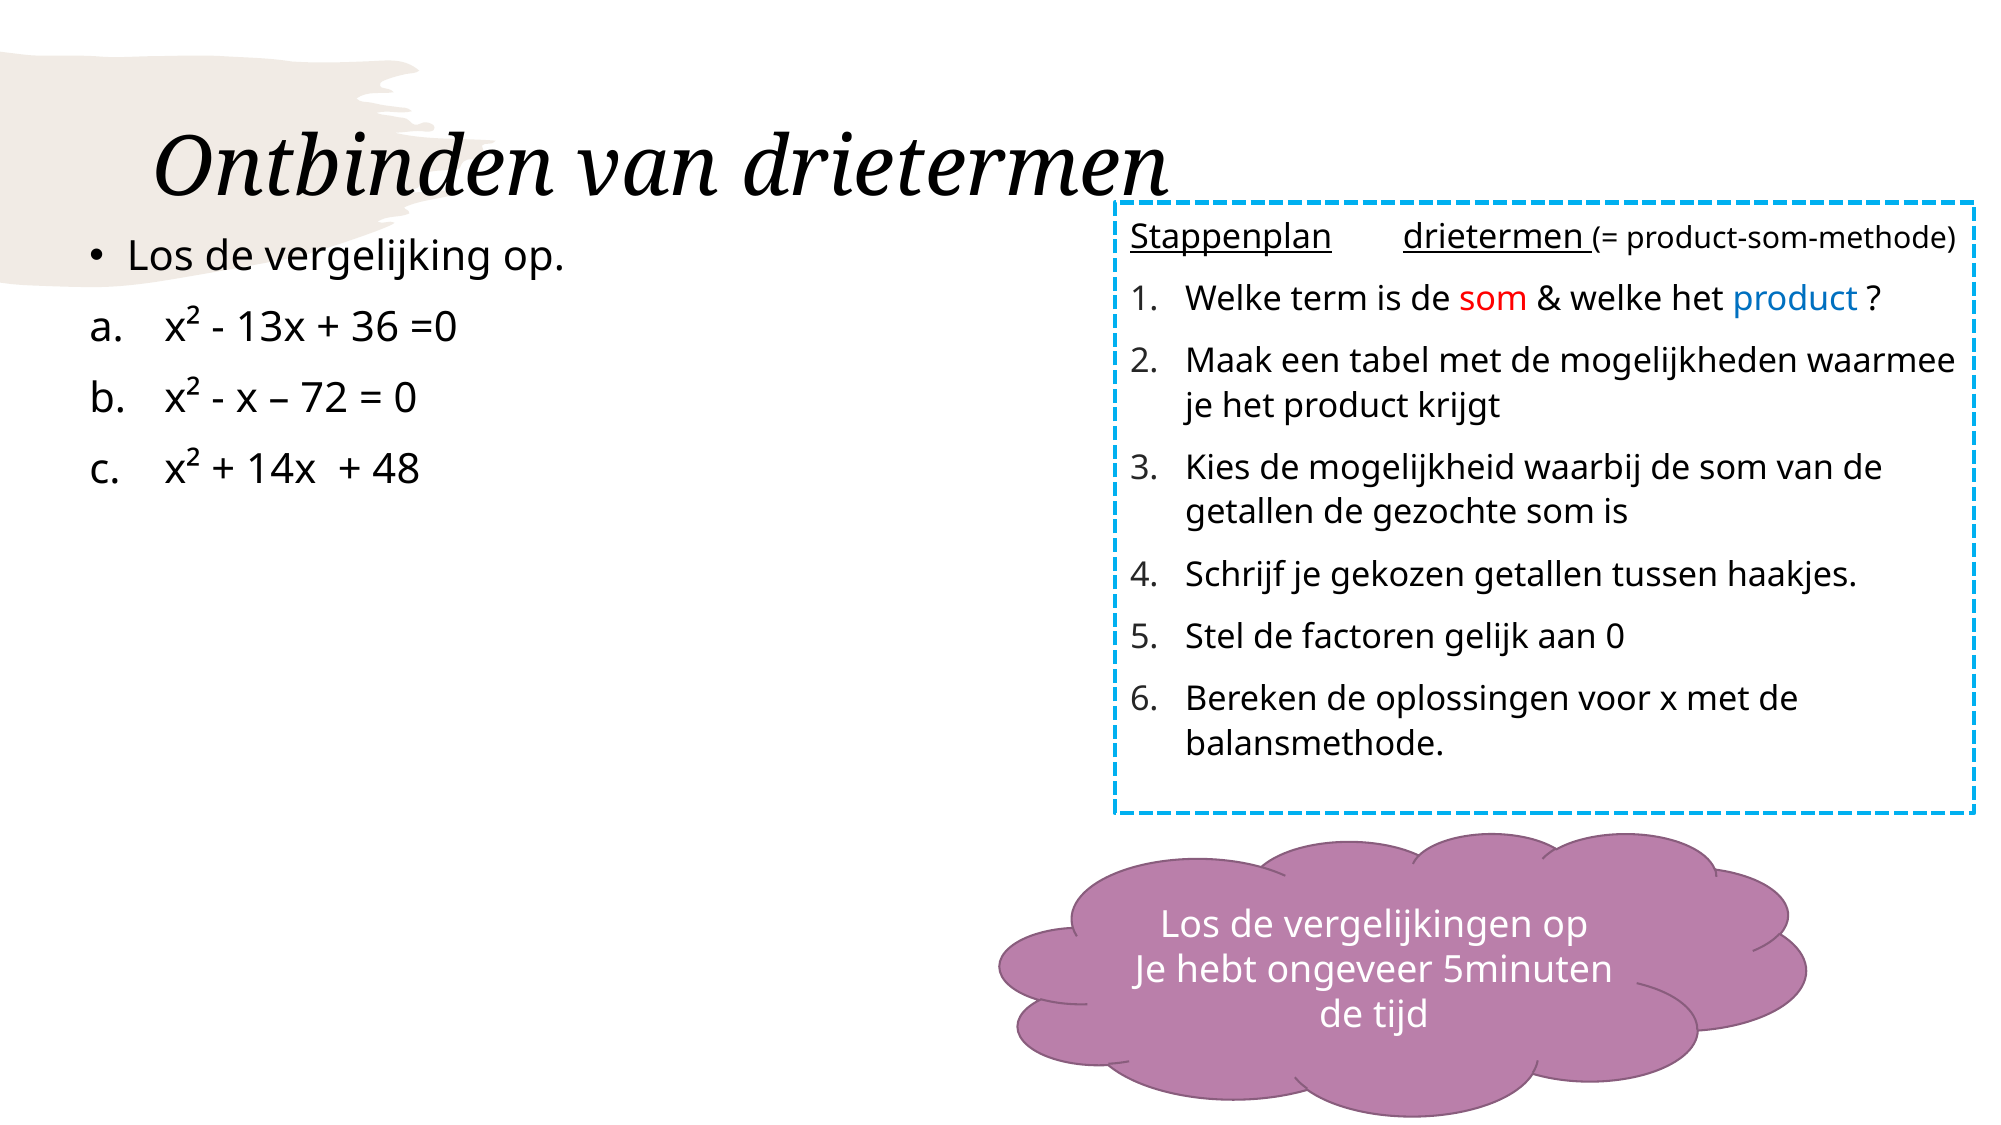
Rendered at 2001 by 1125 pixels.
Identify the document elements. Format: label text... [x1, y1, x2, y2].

text_box Los de vergelijkingen op Je hebt ongeveer 5minuten de tijd [998, 832, 1808, 1118]
title Ontbinden van drietermen [137, 59, 1863, 278]
text_box Stappenplan drietermen (= product-som-methode) Welke term is de som & welke het product ? Maak een tabel met de mogelijkheden waarmee je het product krijgt Kies de mogelijkheid waarbij de som van de getallen de gezochte som is Schrijf je gekozen getallen tussen haakjes. Stel de factoren gelijk aan 0 Bereken de oplossingen voor x met de balansmethode. [1114, 202, 1974, 813]
list Los de vergelijking op. x² - 13x + 36 =0 x² - x – 72 = 0 x² + 14x + 48 [74, 221, 1004, 904]
